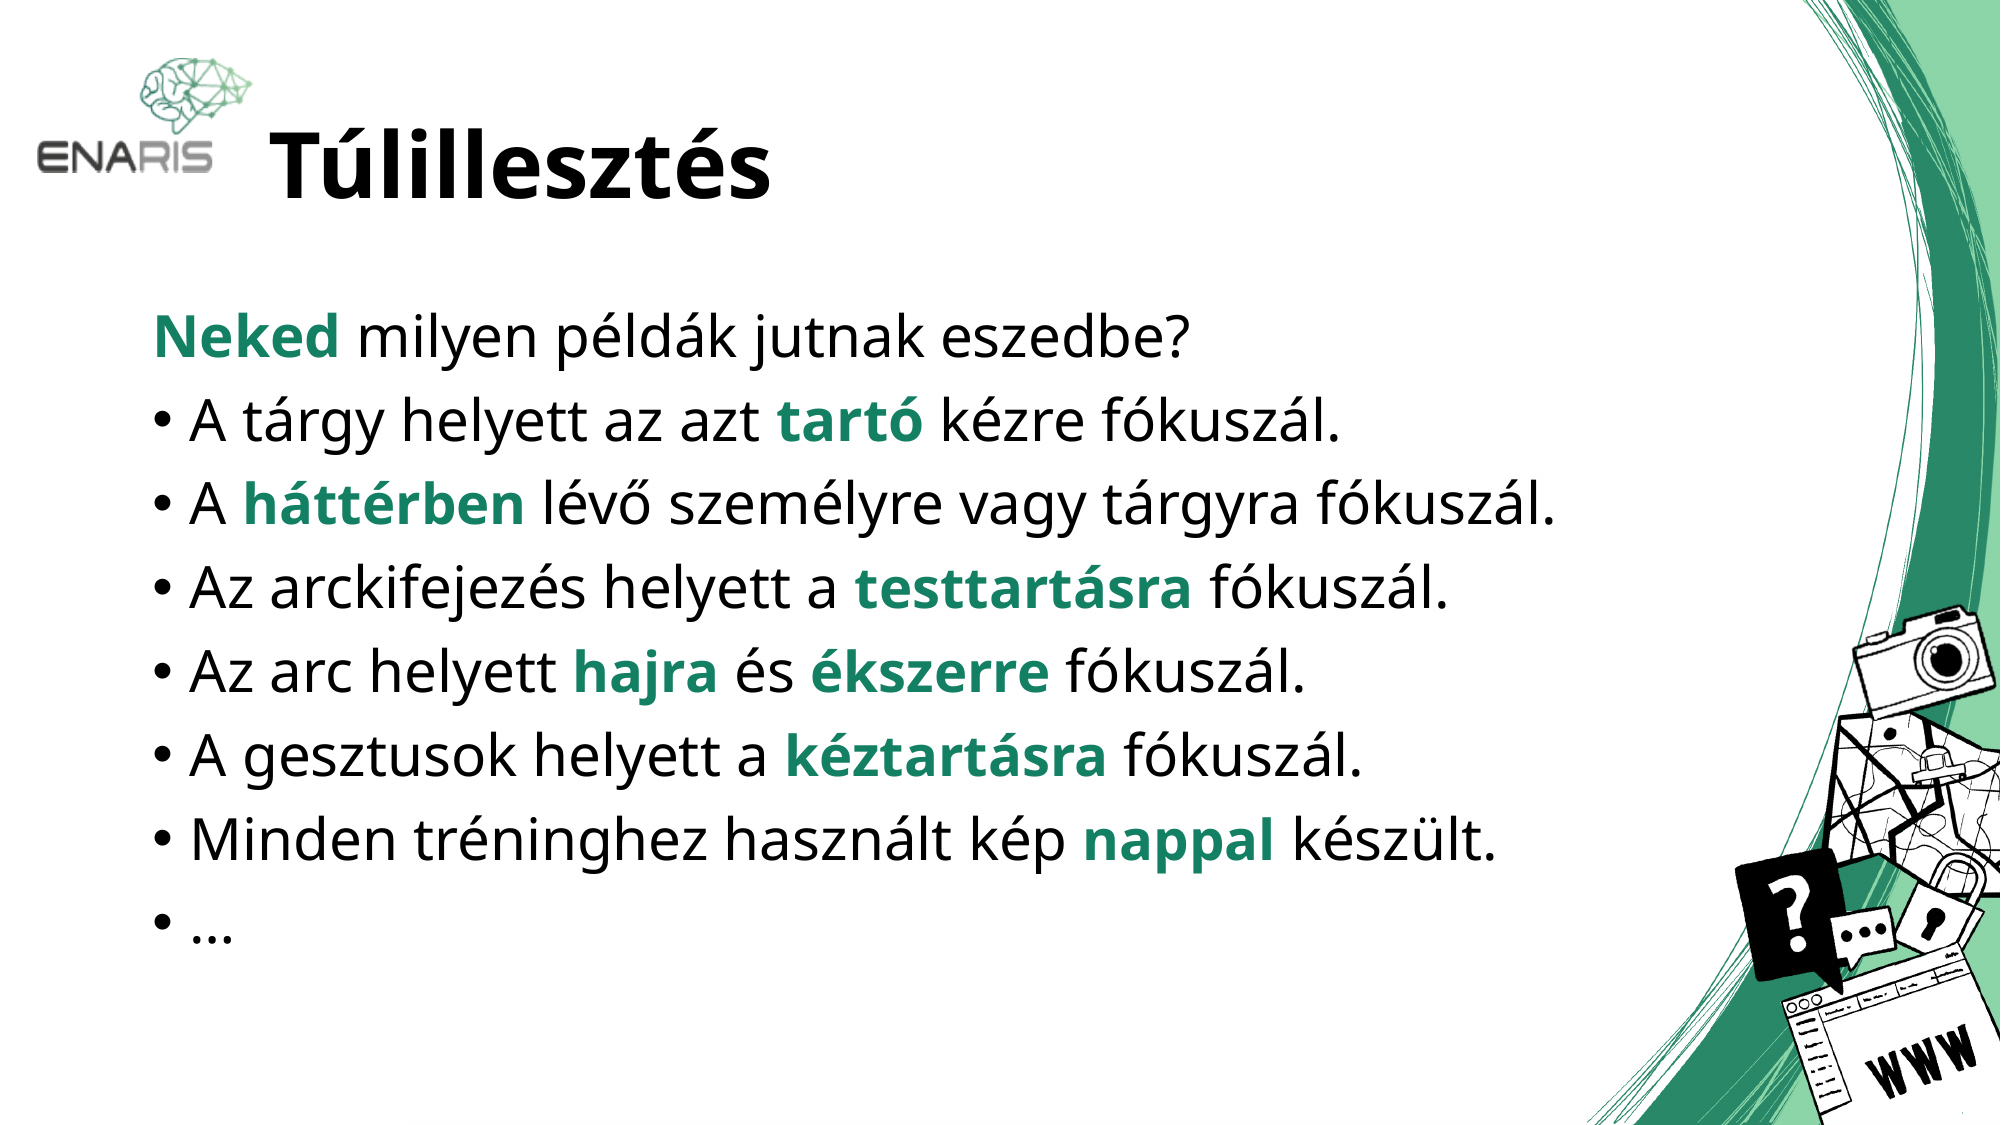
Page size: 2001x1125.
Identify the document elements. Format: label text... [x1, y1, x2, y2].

picture [408, 0, 2000, 1125]
title Túlillesztés [253, 59, 1863, 278]
picture [37, 58, 254, 173]
list Neked milyen példák jutnak eszedbe? A tárgy helyett az azt tartó kézre fókuszál. A háttérben lévő személyre vagy tárgyra fókuszál. Az arckifejezés helyett a testtartásra fókuszál. Az arc helyett hajra és ékszerre fókuszál. A gesztusok helyett a kéztartásra fókuszál. Minden tréninghez használt kép nappal készült. … [137, 299, 1710, 1014]
